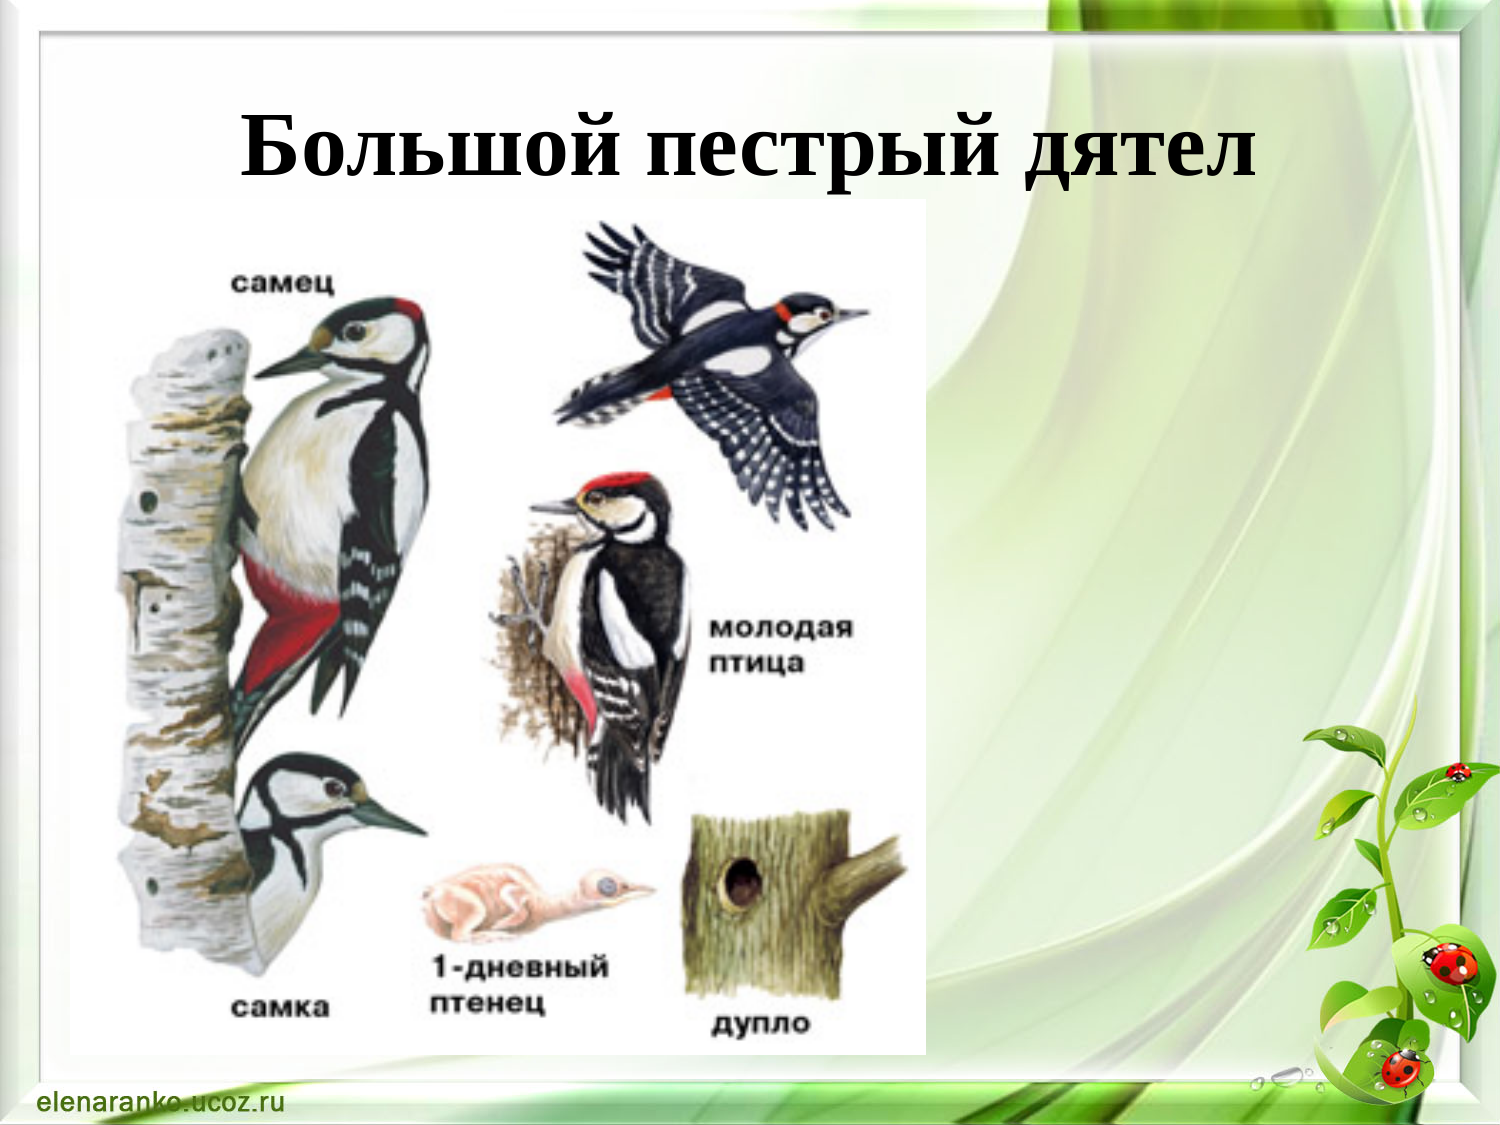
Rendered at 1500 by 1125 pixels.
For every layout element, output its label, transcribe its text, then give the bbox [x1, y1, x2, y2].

picture [0, 0, 1500, 1125]
title Большой пестрый дятел [75, 45, 1425, 233]
